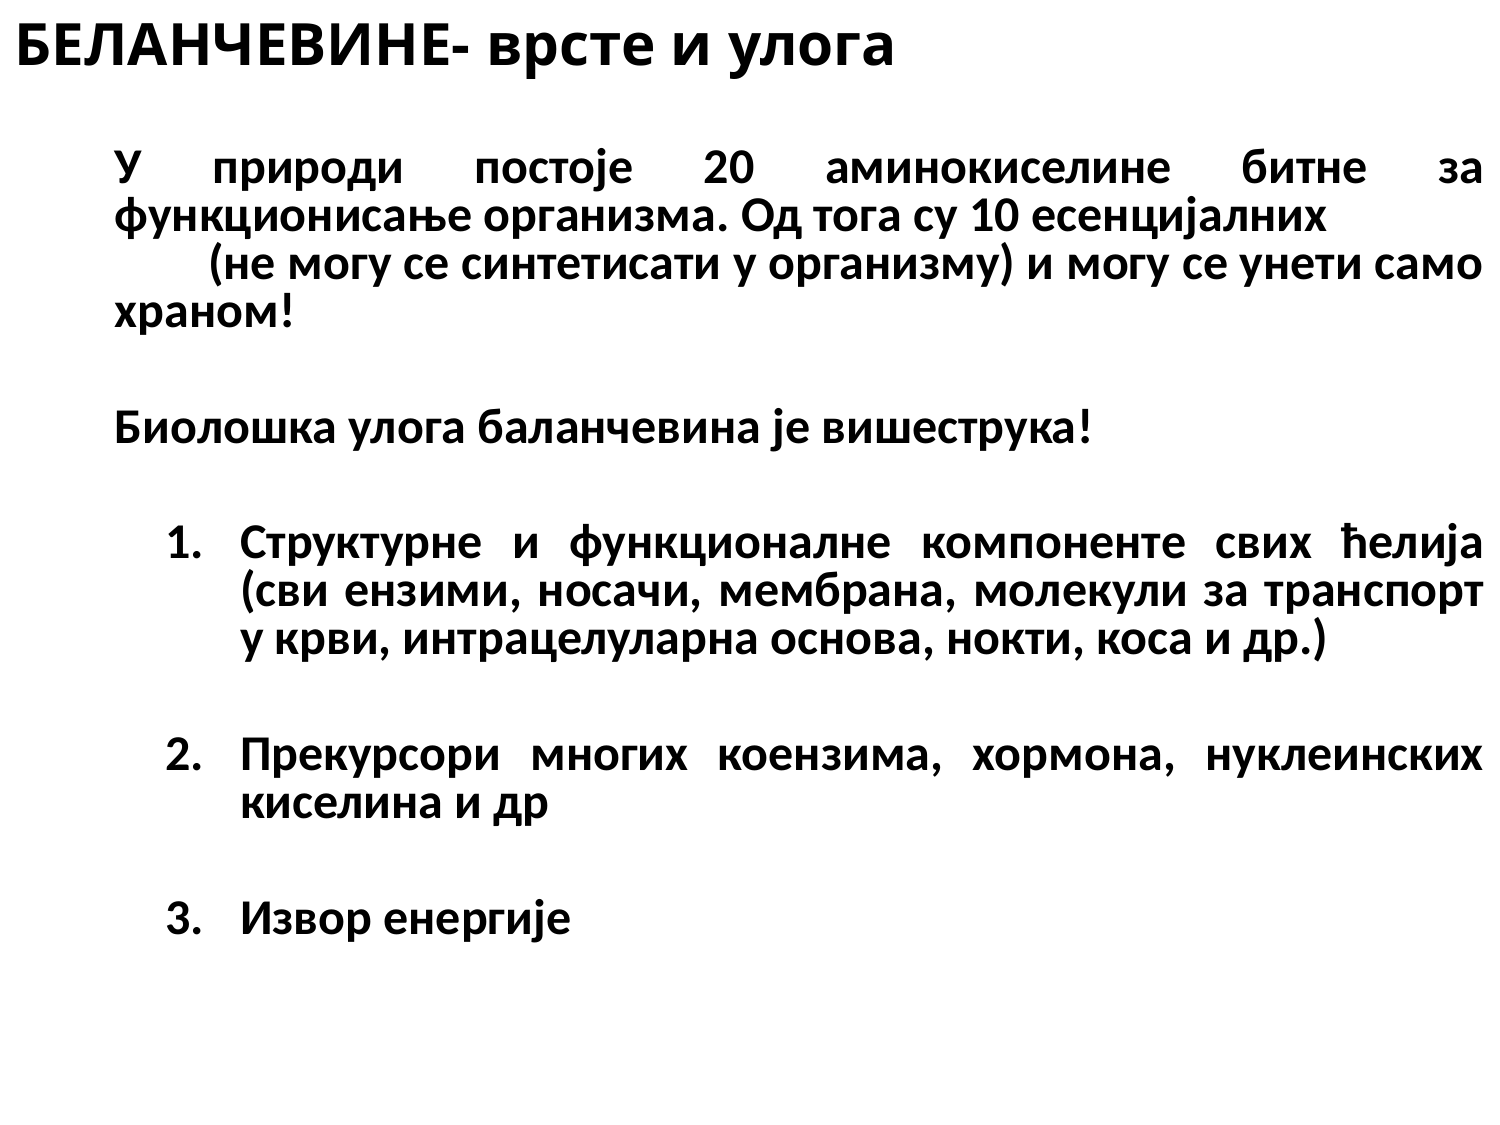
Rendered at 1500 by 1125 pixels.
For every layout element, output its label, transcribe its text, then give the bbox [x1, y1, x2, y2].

text_box БЕЛАНЧЕВИНЕ- врсте и улога [0, 0, 1312, 85]
subtitle У природи постоје 20 аминокиселине битне за функционисање организма. Од тога су 10 есенцијалних (не могу се синтетисати у организму) и могу се унети само храном! Биолошка улога баланчевина је вишеструка! Структурне и функционалне компоненте свих ћелија (сви ензими, носачи, мембрана, молекули за транспорт у крви, интрацелуларна основа, нокти, коса и др.) Прекурсори многих коензима, хормона, нуклеинских киселина и др Извор енергије [0, 137, 1500, 1094]
